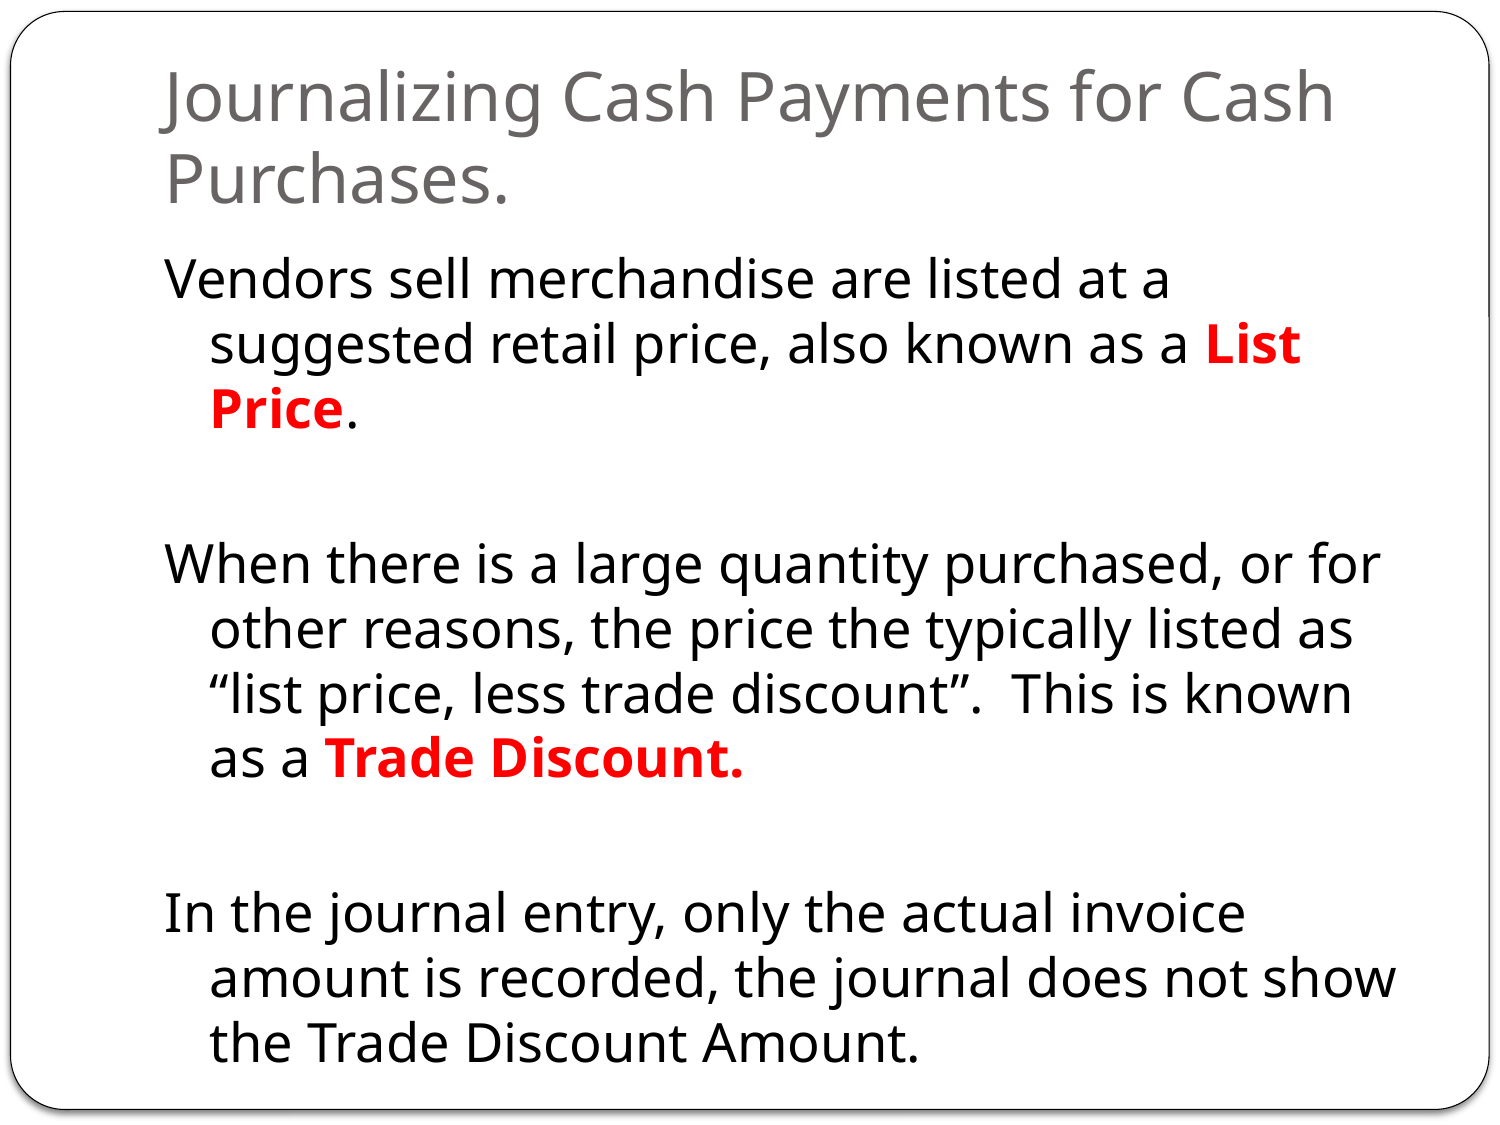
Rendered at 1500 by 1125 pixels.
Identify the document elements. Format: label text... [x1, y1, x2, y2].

list Vendors sell merchandise are listed at a suggested retail price, also known as a List Price. When there is a large quantity purchased, or for other reasons, the price the typically listed as “list price, less trade discount”. This is known as a Trade Discount. In the journal entry, only the actual invoice amount is recorded, the journal does not show the Trade Discount Amount. [150, 237, 1425, 988]
title Journalizing Cash Payments for Cash Purchases. [150, 45, 1425, 233]
